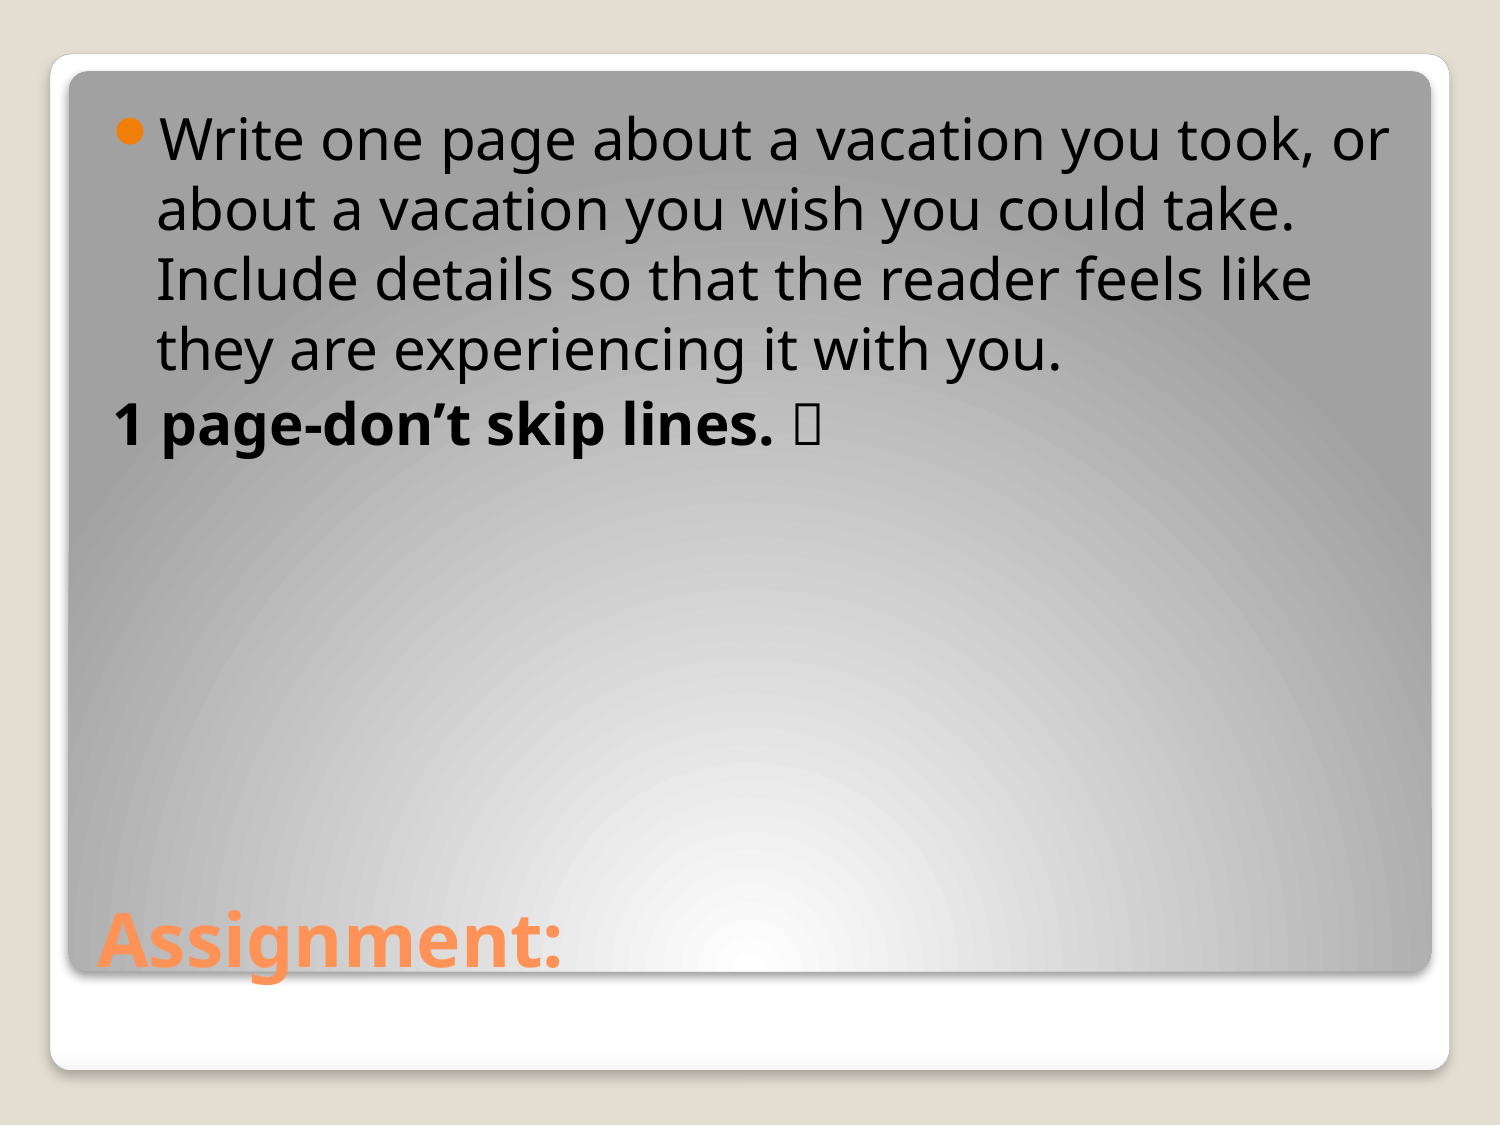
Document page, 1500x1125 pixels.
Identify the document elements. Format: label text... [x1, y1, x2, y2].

title Assignment: [82, 817, 1425, 990]
list Write one page about a vacation you took, or about a vacation you wish you could take. Include details so that the reader feels like they are experiencing it with you. 1 page-don’t skip lines.  [82, 86, 1425, 774]
